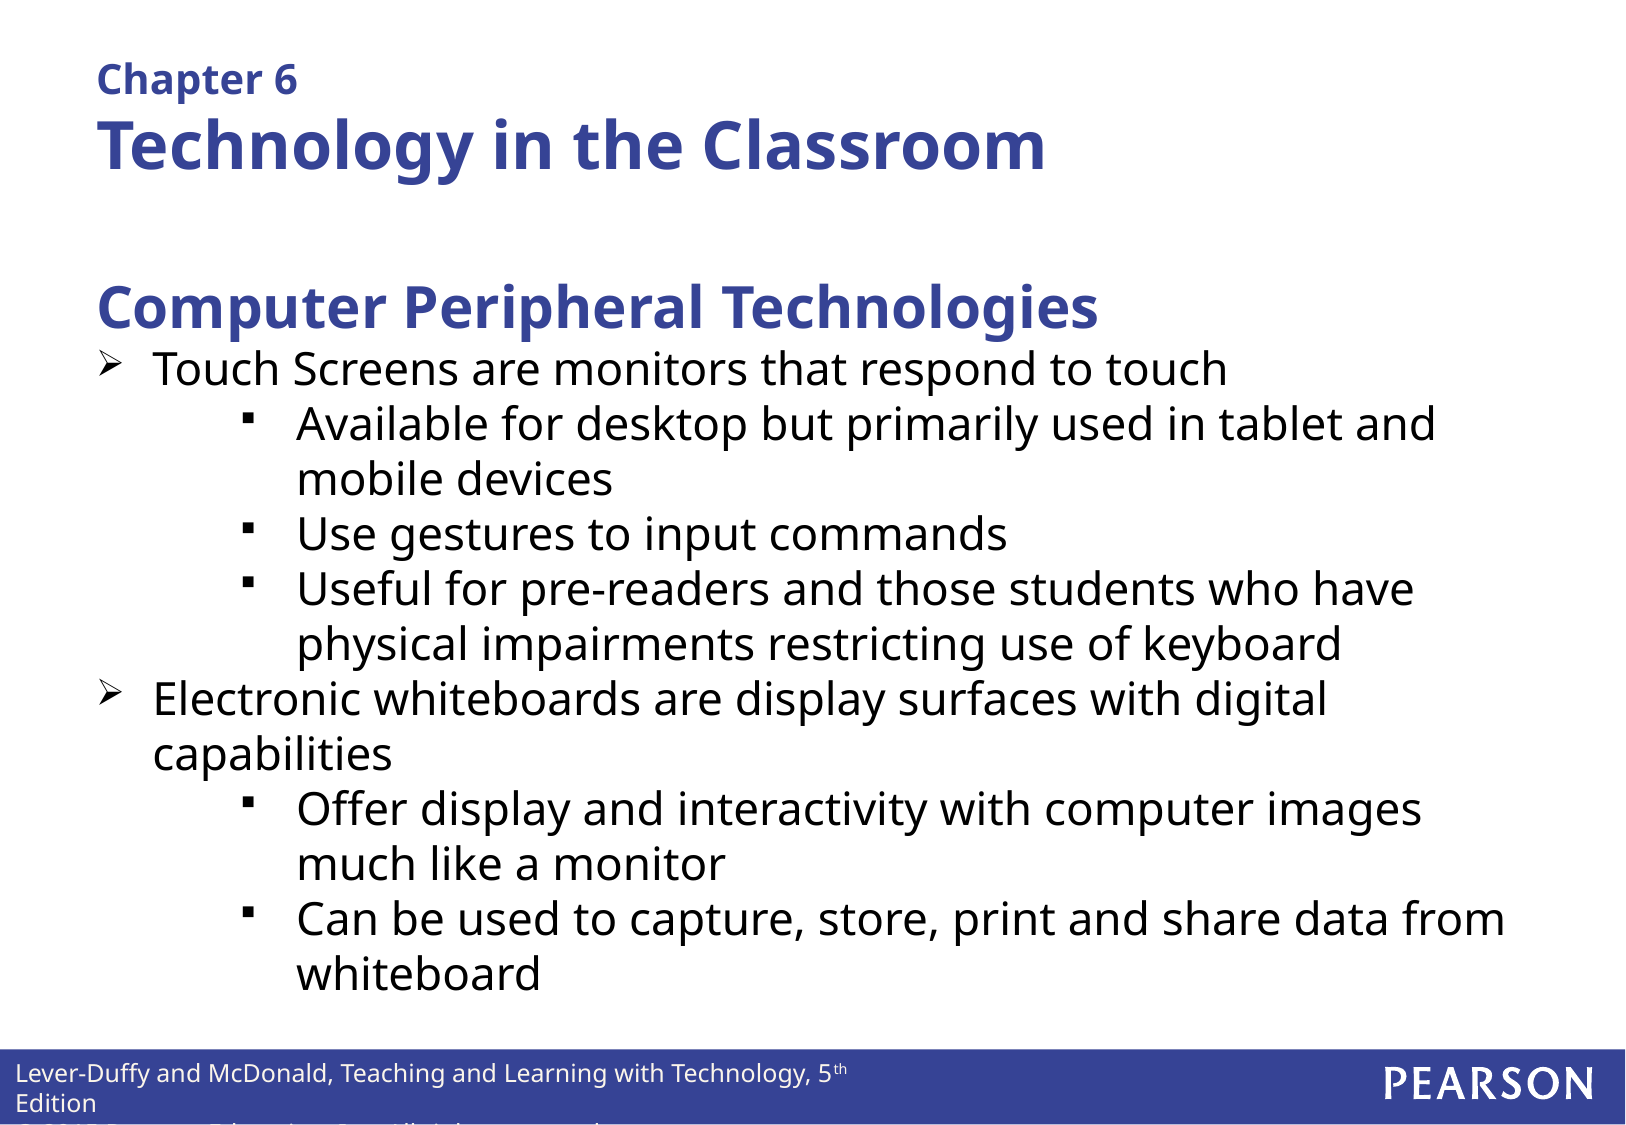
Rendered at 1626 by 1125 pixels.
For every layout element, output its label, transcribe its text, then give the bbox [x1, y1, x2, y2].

list Computer Peripheral Technologies Touch Screens are monitors that respond to touch Available for desktop but primarily used in tablet and mobile devices Use gestures to input commands Useful for pre-readers and those students who have physical impairments restricting use of keyboard Electronic whiteboards are display surfaces with digital capabilities Offer display and interactivity with computer images much like a monitor Can be used to capture, store, print and share data from whiteboard [81, 262, 1544, 1005]
title Chapter 6 Technology in the Classroom [81, 45, 1544, 233]
